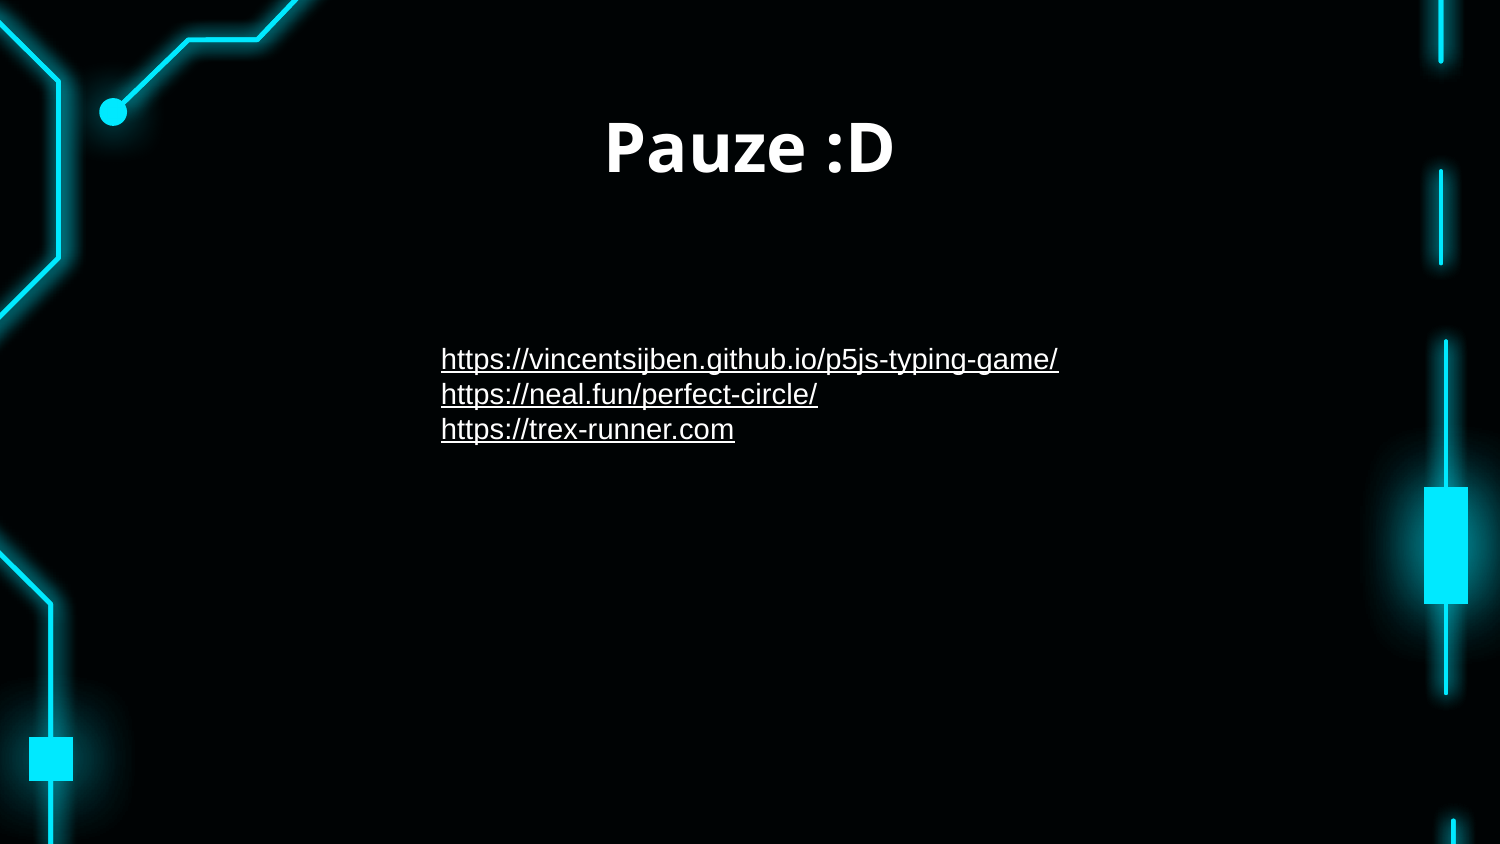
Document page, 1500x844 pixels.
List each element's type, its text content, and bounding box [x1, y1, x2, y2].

title Pauze :D [116, 88, 1383, 167]
text_box https://vincentsijben.github.io/p5js-typing-game/ https://neal.fun/perfect-circle/ https://trex-runner.com [426, 332, 1074, 523]
